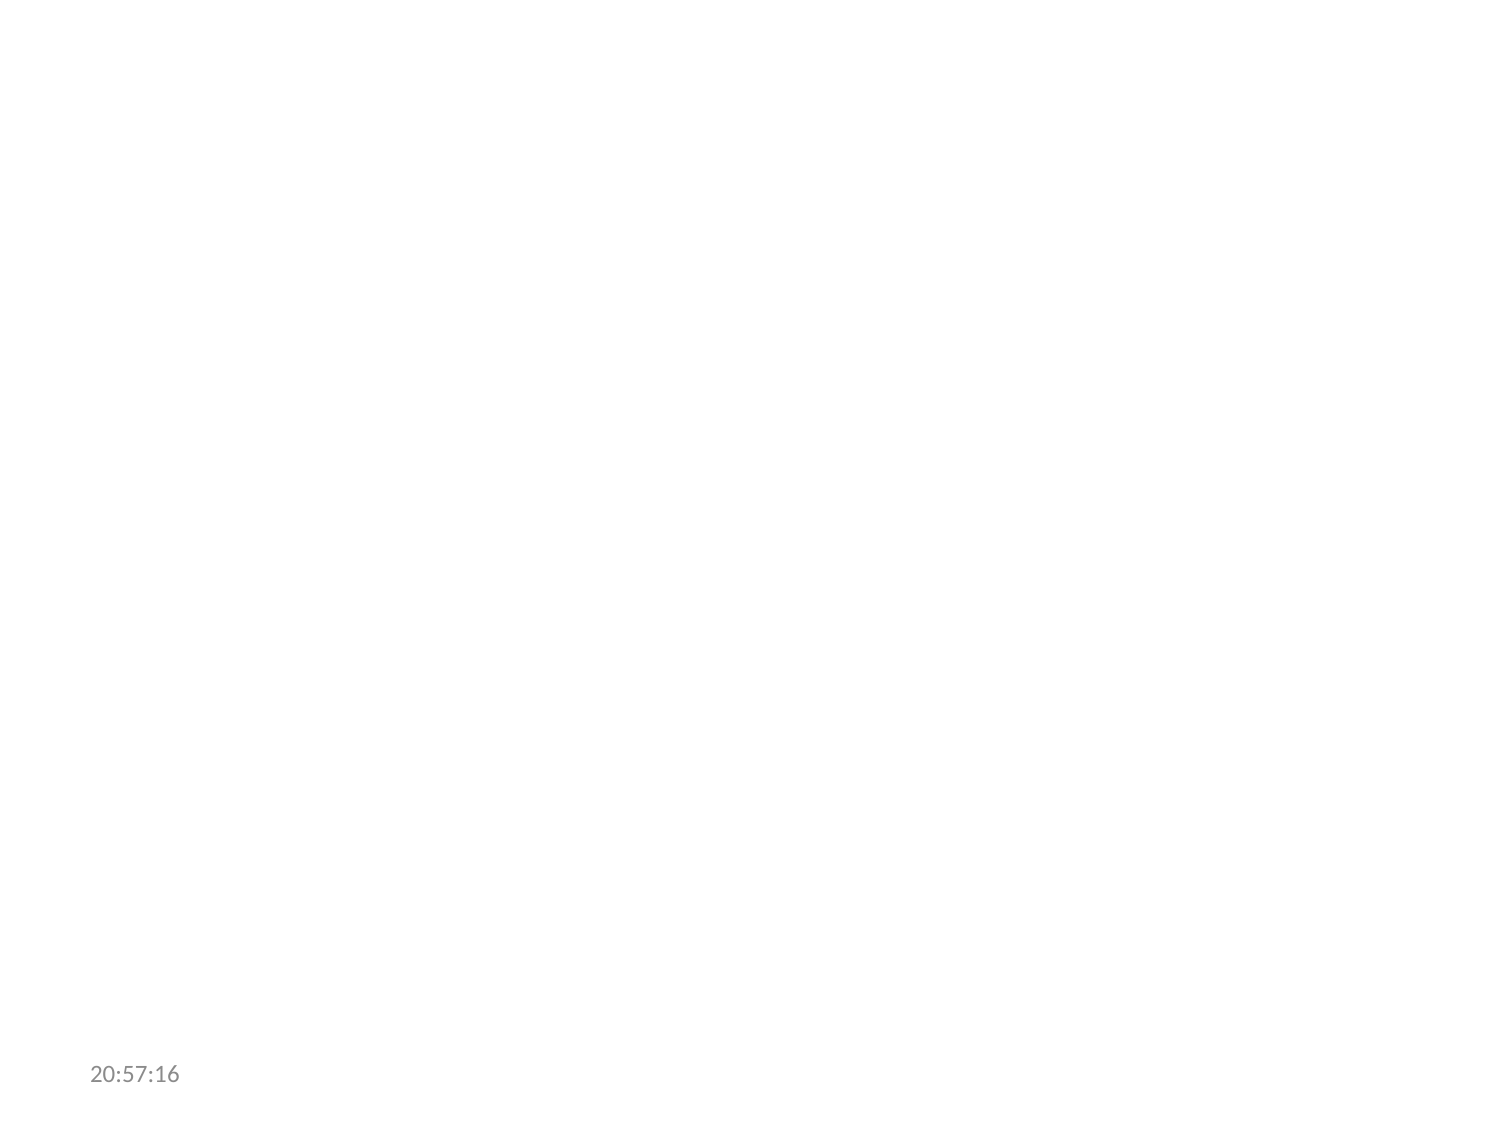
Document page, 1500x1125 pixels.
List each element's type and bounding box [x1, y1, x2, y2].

slide_number [75, 1042, 425, 1103]
